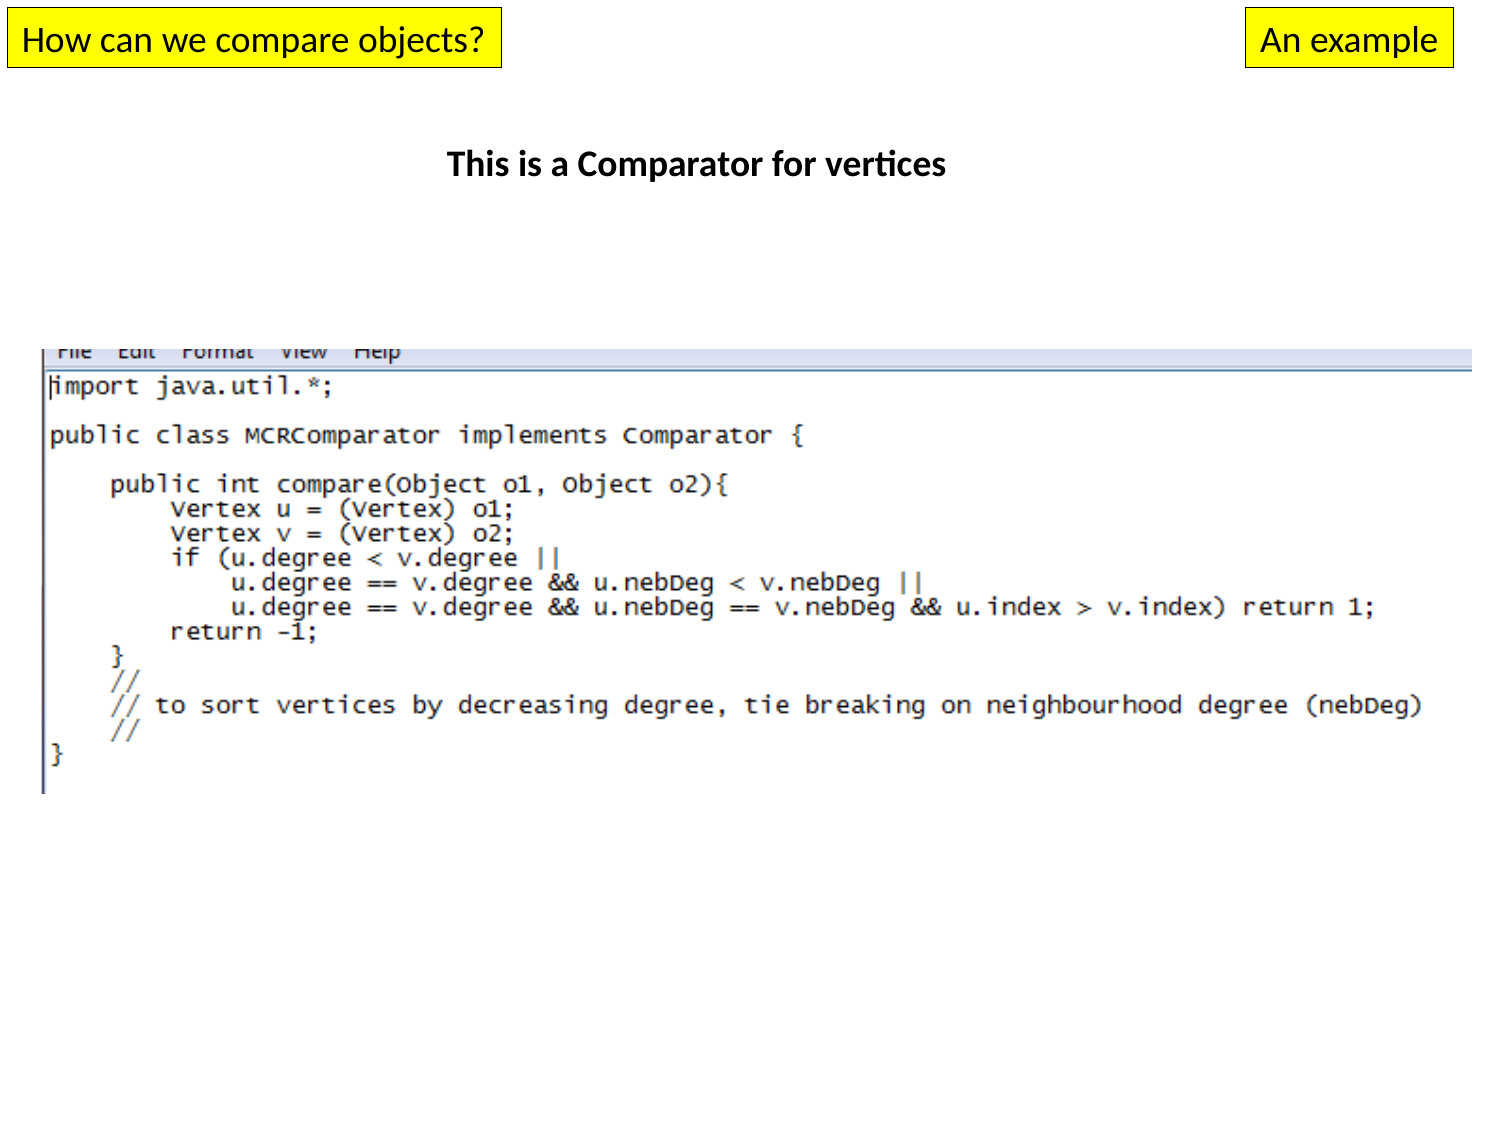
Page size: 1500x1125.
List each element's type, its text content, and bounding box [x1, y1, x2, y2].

picture [41, 349, 1473, 794]
text_box An example [1245, 7, 1454, 68]
text_box This is a Comparator for vertices [432, 132, 963, 192]
text_box How can we compare objects? [7, 7, 502, 68]
